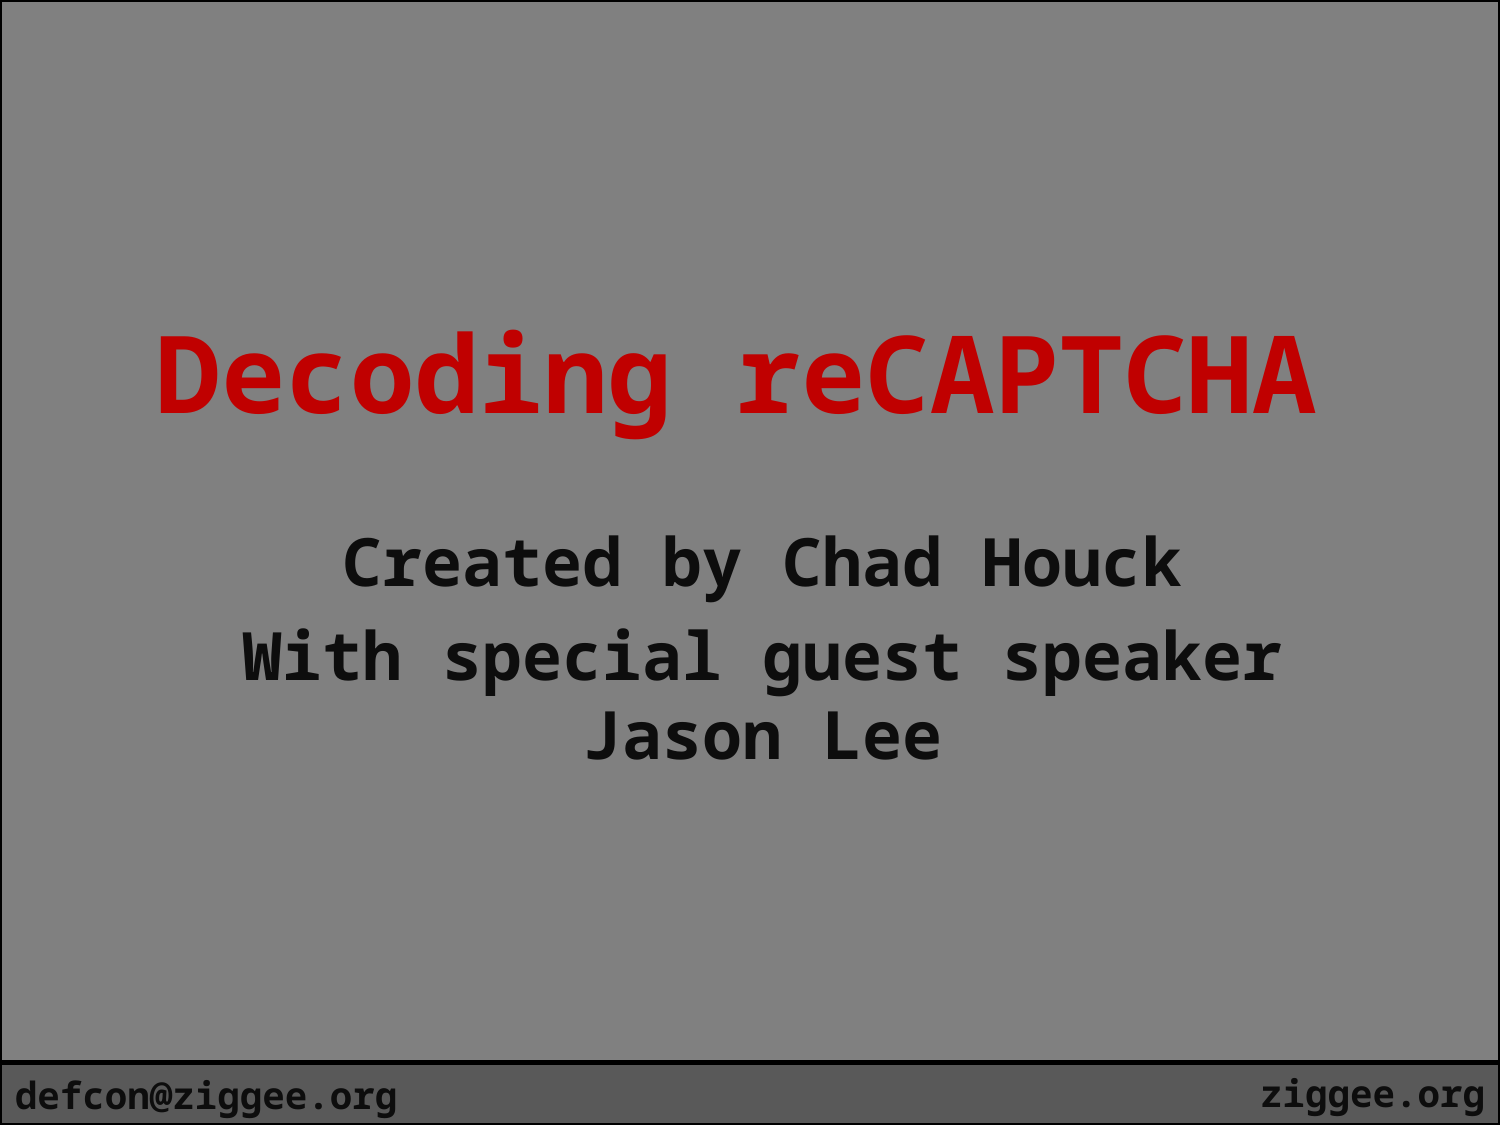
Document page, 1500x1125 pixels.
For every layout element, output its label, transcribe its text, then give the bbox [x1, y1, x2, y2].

text_box ziggee.org [1187, 1062, 1500, 1123]
text_box defcon@ziggee.org [0, 1064, 463, 1125]
title Decoding reCAPTCHA [99, 249, 1375, 492]
text_box [0, 0, 1500, 1060]
text_box [0, 1060, 1500, 1125]
subtitle Created by Chad Houck With special guest speaker Jason Lee [174, 512, 1350, 788]
